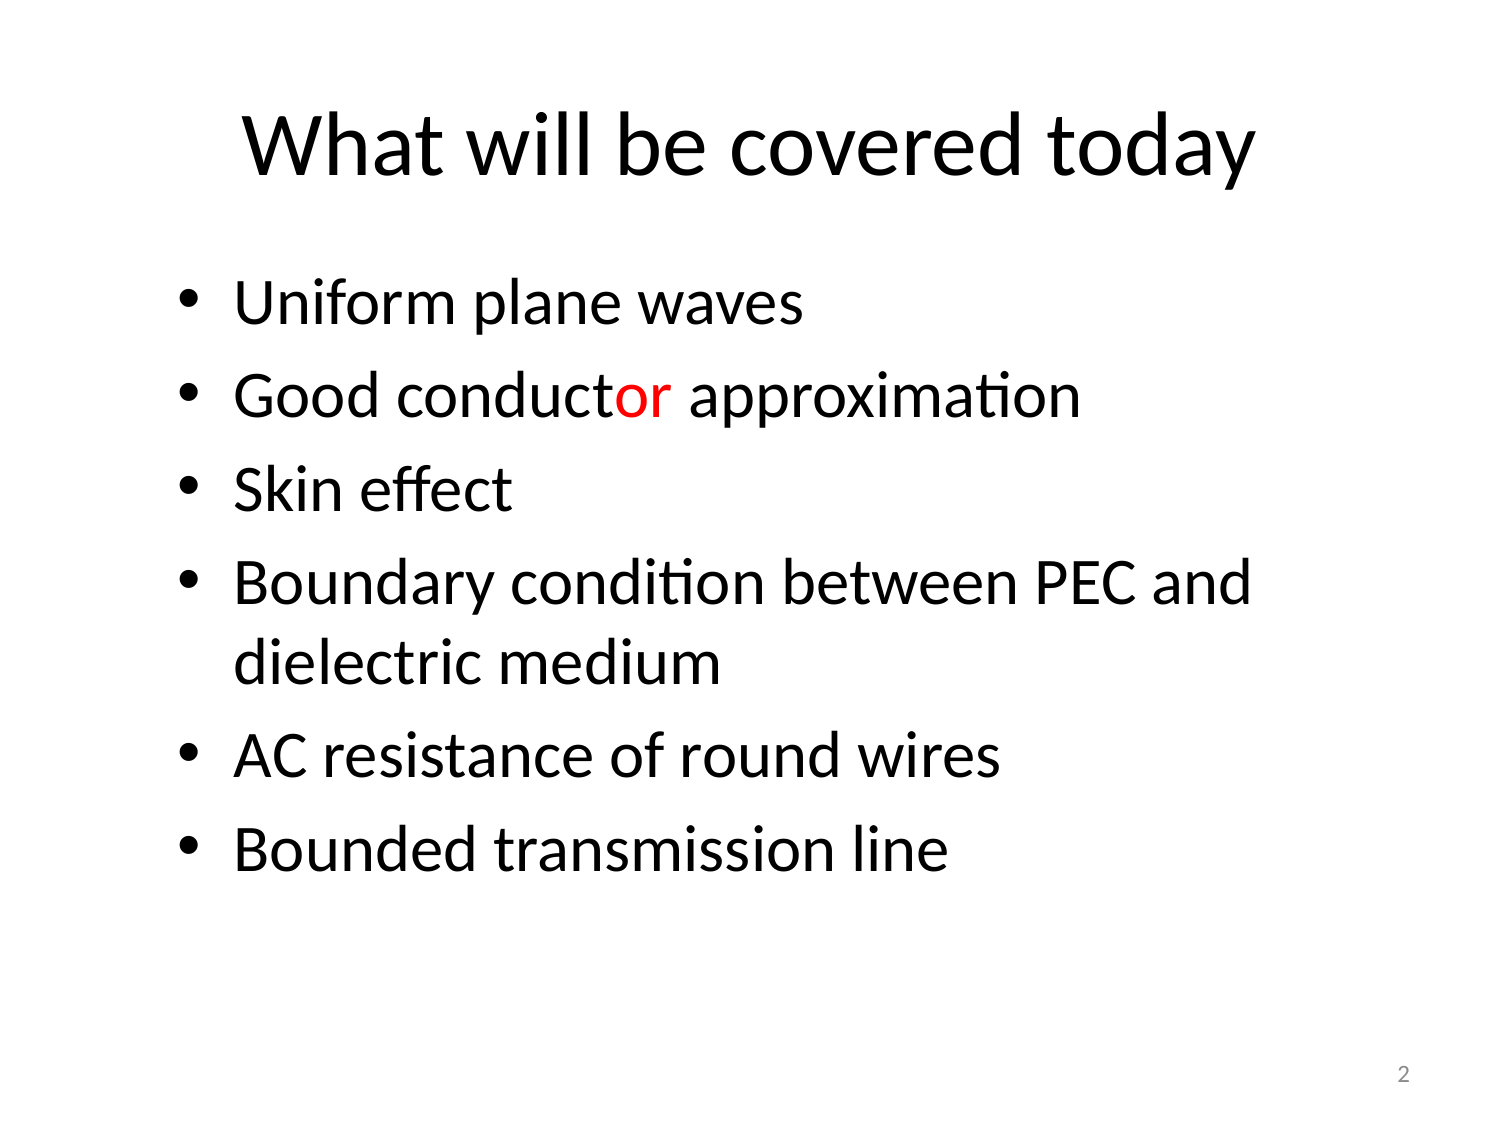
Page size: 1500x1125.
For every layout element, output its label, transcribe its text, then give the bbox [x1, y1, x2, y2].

slide_number 2 [1074, 1042, 1425, 1103]
title What will be covered today [37, 45, 1463, 233]
list Uniform plane waves Good conductor approximation Skin effect Boundary condition between PEC and dielectric medium AC resistance of round wires Bounded transmission line [162, 249, 1363, 993]
